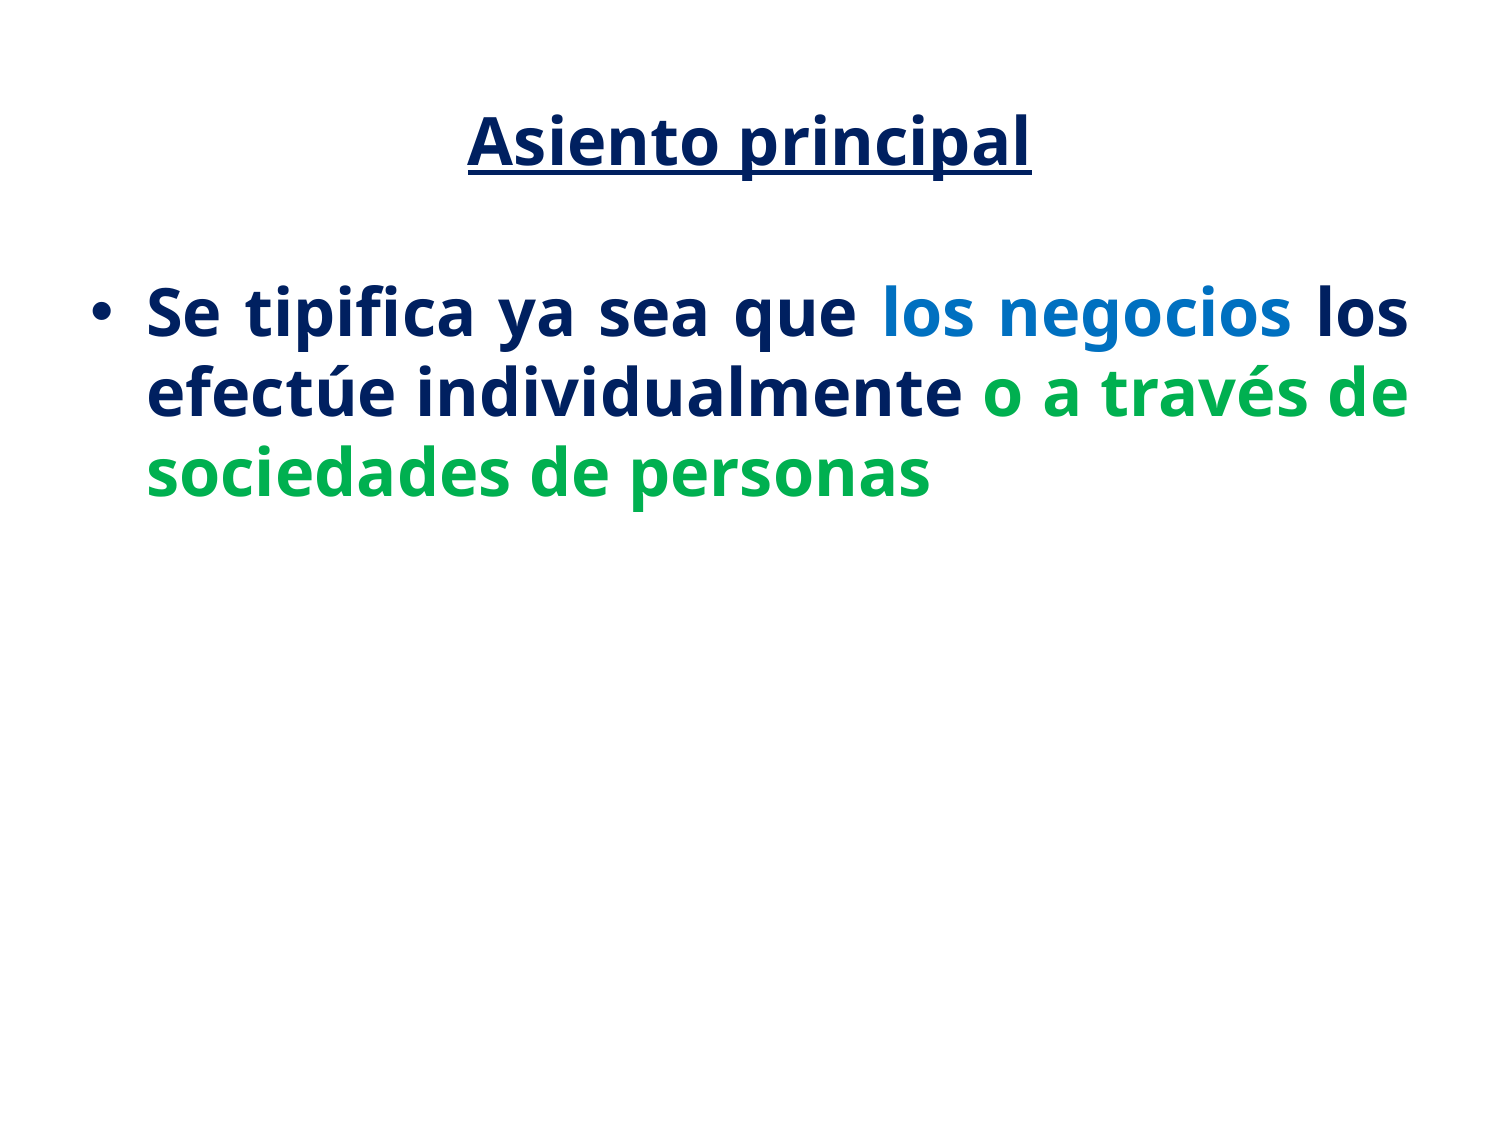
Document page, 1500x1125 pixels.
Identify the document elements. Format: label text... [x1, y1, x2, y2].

list Se tipifica ya sea que los negocios los efectúe individualmente o a través de sociedades de personas [74, 262, 1426, 1006]
title Asiento principal [74, 44, 1426, 233]
